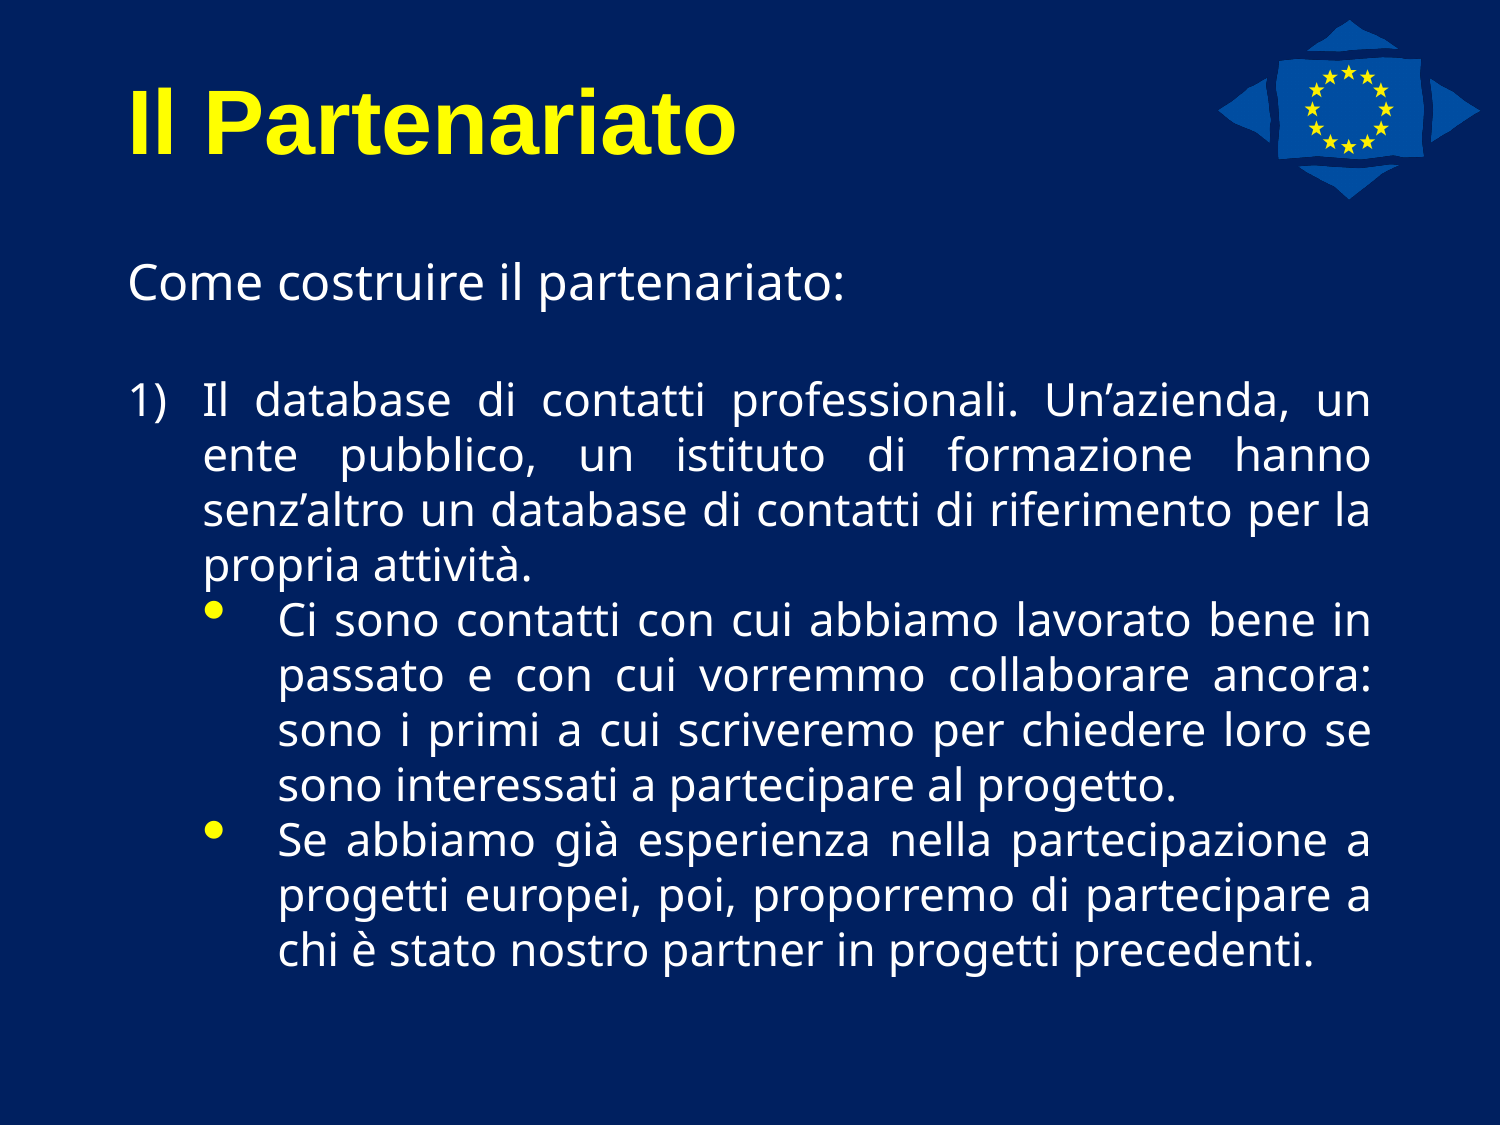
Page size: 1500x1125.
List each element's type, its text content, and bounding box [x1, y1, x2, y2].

text_box Come costruire il partenariato: Il database di contatti professionali. Un’azienda, un ente pubblico, un istituto di formazione hanno senz’altro un database di contatti di riferimento per la propria attività. Ci sono contatti con cui abbiamo lavorato bene in passato e con cui vorremmo collaborare ancora: sono i primi a cui scriveremo per chiedere loro se sono interessati a partecipare al progetto. Se abbiamo già esperienza nella partecipazione a progetti europei, poi, proporremo di partecipare a chi è stato nostro partner in progetti precedenti. [112, 243, 1388, 983]
picture [1214, 17, 1484, 203]
text_box Il Partenariato [112, 55, 1162, 180]
